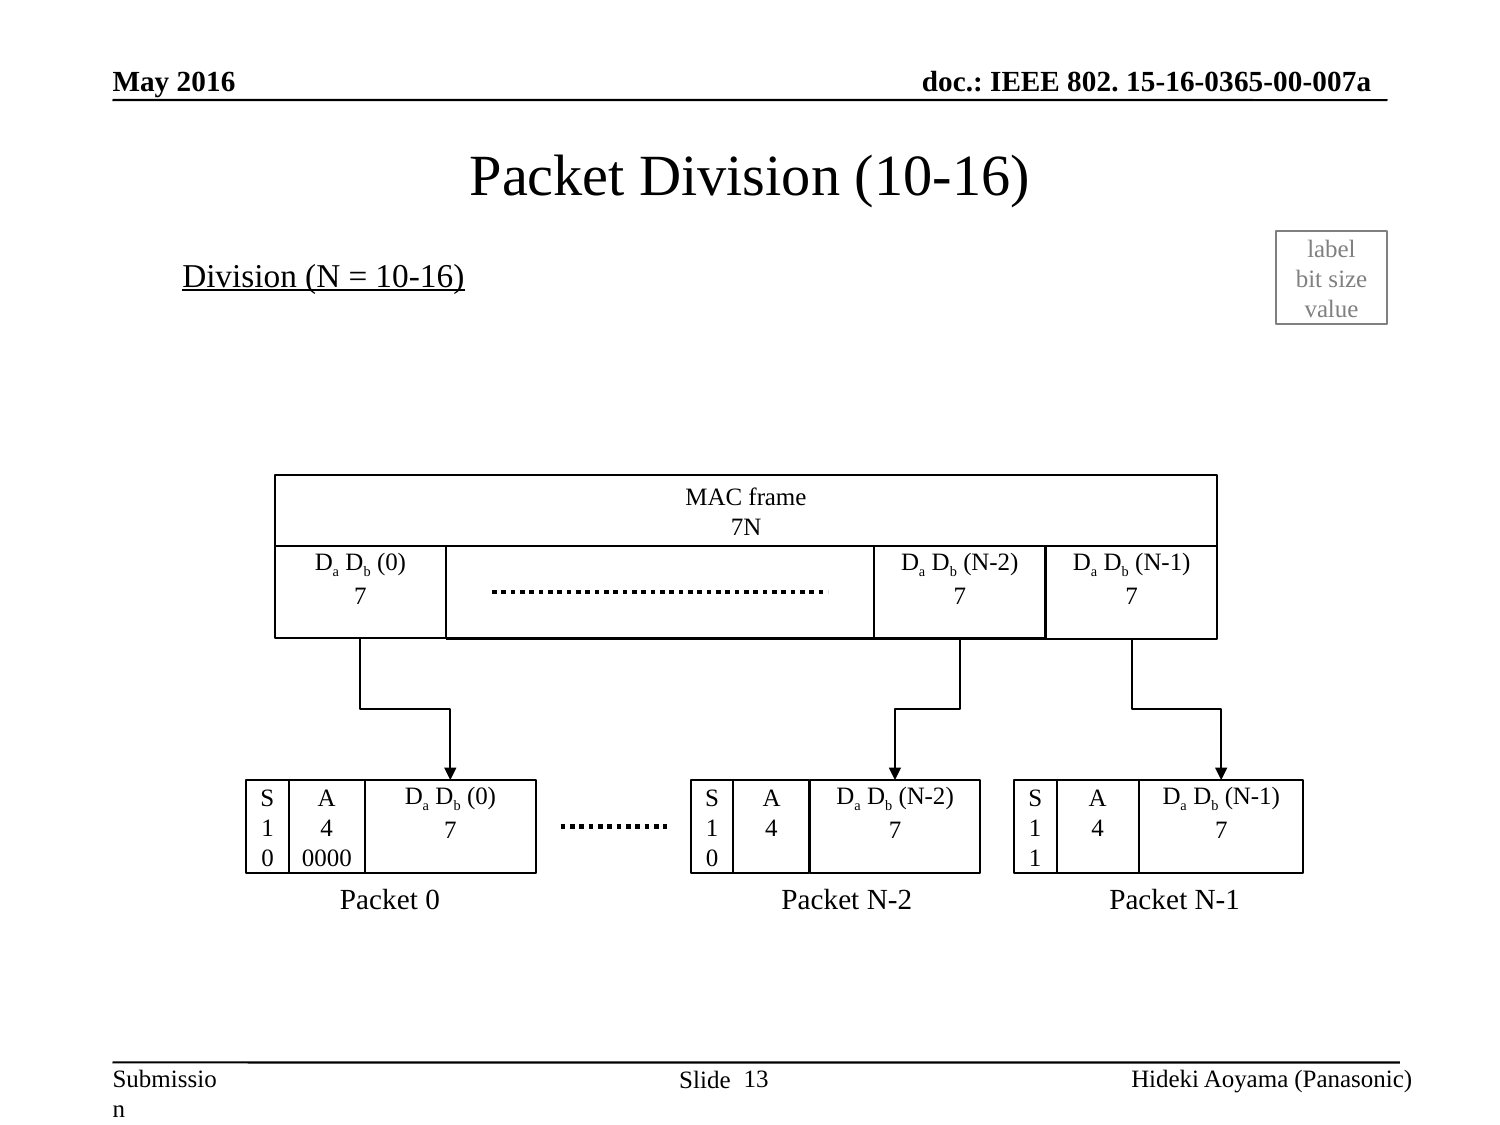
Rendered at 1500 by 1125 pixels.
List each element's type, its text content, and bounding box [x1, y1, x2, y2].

text_box S 1 0 [690, 779, 733, 873]
text_box A 4 0000 [288, 779, 364, 873]
footer Hideki Aoyama (Panasonic) [900, 1062, 1413, 1093]
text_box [331, 667, 473, 751]
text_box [853, 673, 995, 746]
text_box Da Db (0) 7 [274, 545, 446, 639]
text_box A 4 [733, 779, 809, 873]
text_box S 1 0 [246, 779, 288, 873]
text_box Da Db (0) 7 [364, 779, 536, 873]
text_box Packet 0 [325, 872, 456, 923]
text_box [1105, 664, 1247, 755]
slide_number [112, 62, 375, 98]
text_box Da Db (N-2) 7 [809, 779, 981, 873]
text_box Division (N = 10-16) [167, 246, 480, 302]
text_box MAC frame 7N [274, 475, 1218, 546]
title Packet Division (10-16) [112, 112, 1388, 232]
slide_number 13 [741, 1062, 771, 1093]
text_box Da Db (N-1) 7 [1046, 546, 1218, 639]
text_box Packet N-2 [766, 872, 928, 923]
text_box Da Db (N-2) 7 [874, 545, 1046, 638]
text_box label bit size value [1275, 231, 1388, 325]
text_box Packet N-1 [1094, 873, 1256, 923]
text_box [1013, 779, 1304, 873]
